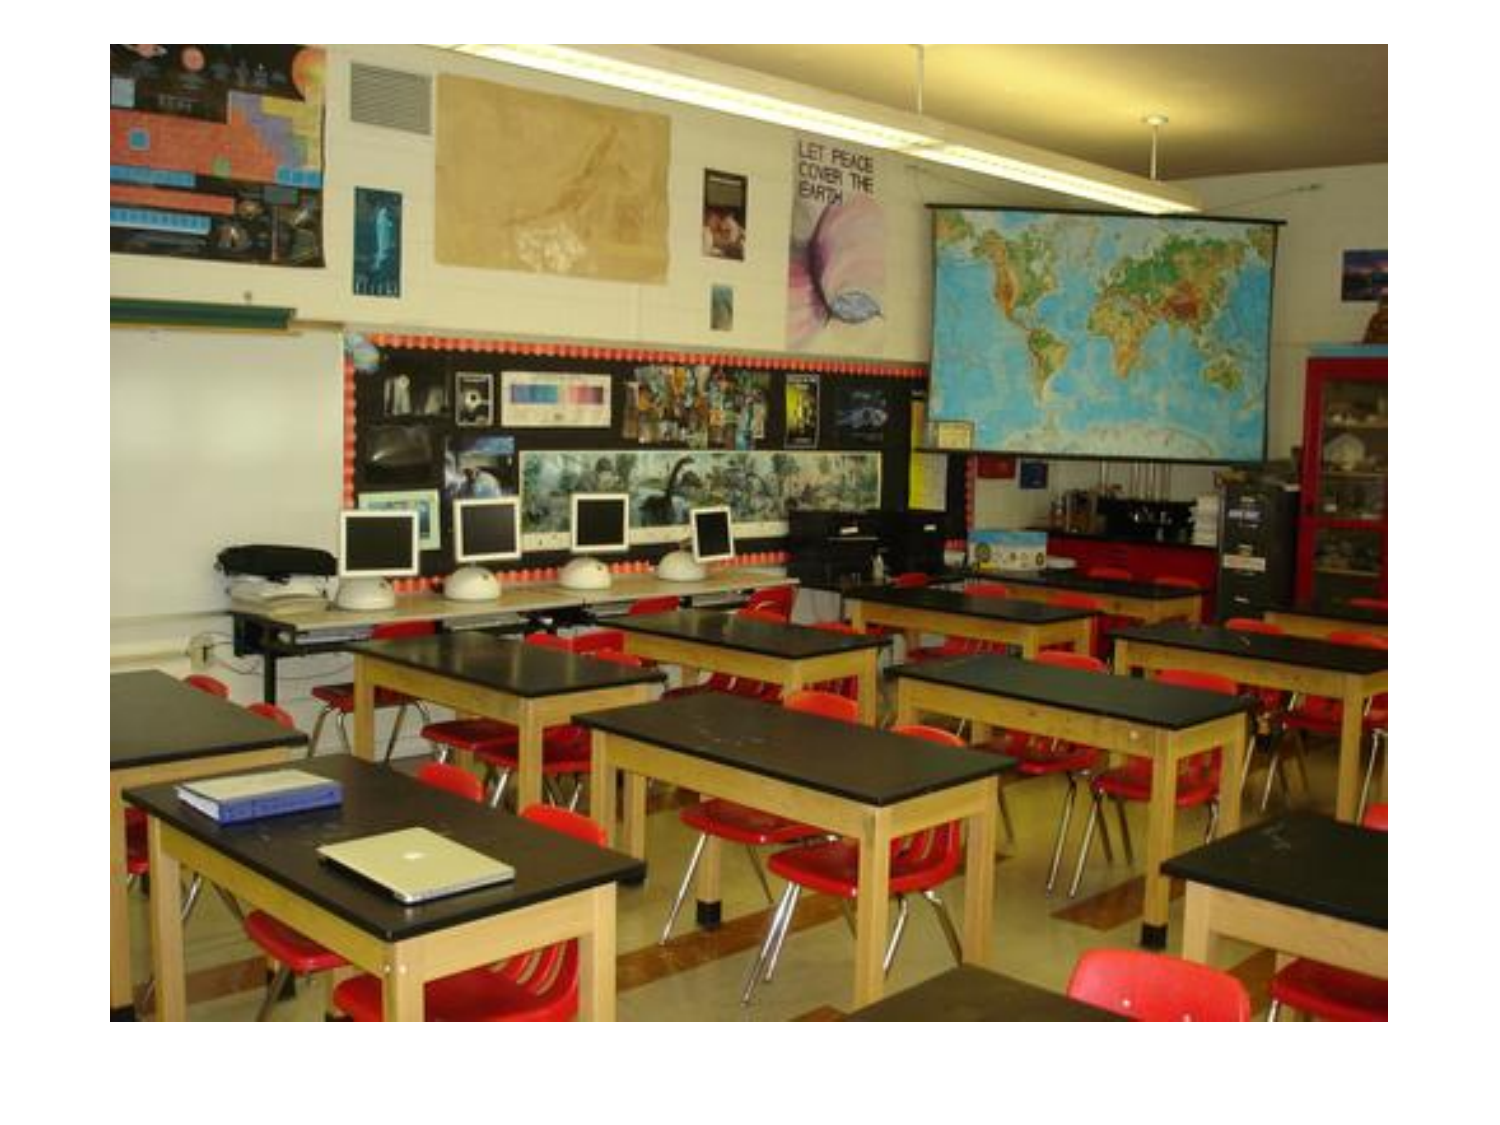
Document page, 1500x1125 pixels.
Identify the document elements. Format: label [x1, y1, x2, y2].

list [0, 44, 1500, 1023]
